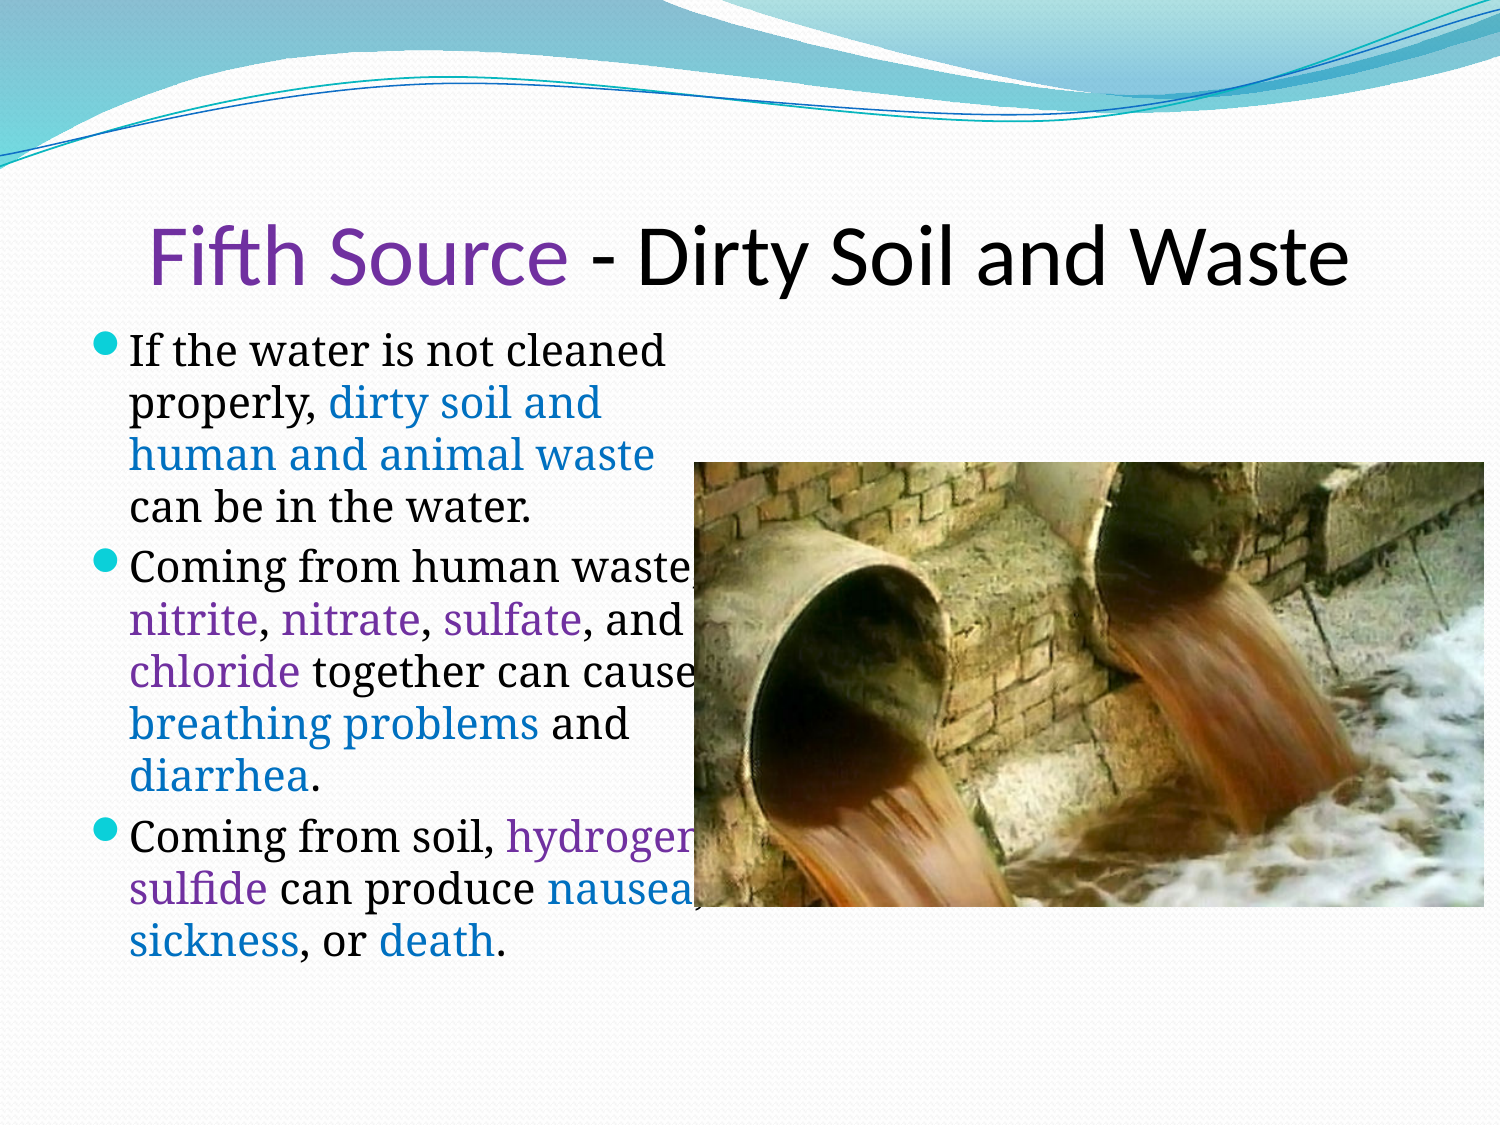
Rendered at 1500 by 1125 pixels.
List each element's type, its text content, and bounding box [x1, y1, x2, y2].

picture [694, 462, 1484, 907]
title Fifth Source - Dirty Soil and Waste [74, 115, 1426, 304]
list If the water is not cleaned properly, dirty soil and human and animal waste can be in the water. Coming from human waste, nitrite, nitrate, sulfate, and chloride together can cause breathing problems and diarrhea. Coming from soil, hydrogen sulfide can produce nausea, sickness, or death. [74, 314, 738, 1043]
